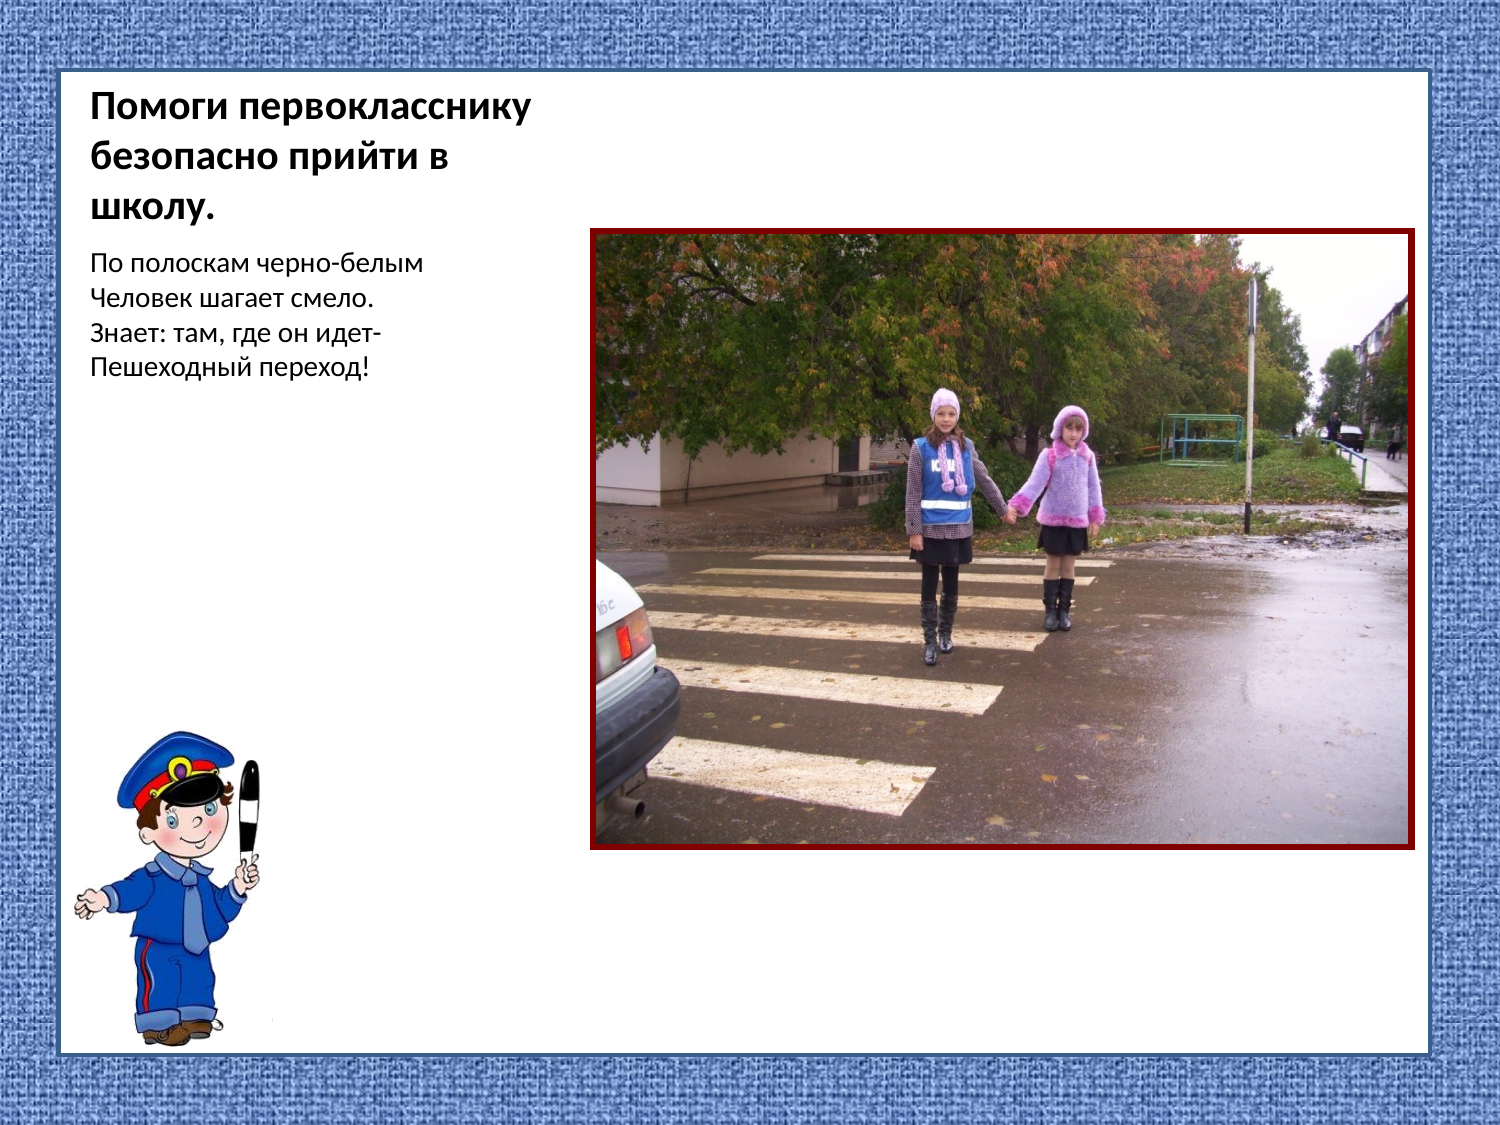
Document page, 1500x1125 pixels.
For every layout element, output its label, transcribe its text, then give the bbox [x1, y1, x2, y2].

title Помоги первокласснику безопасно прийти в школу. [74, 81, 569, 235]
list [596, 234, 1409, 844]
list По полоскам черно-белым Человек шагает смело. Знает: там, где он идет- Пешеходный переход! [74, 235, 569, 1006]
picture [0, 0, 1500, 1125]
